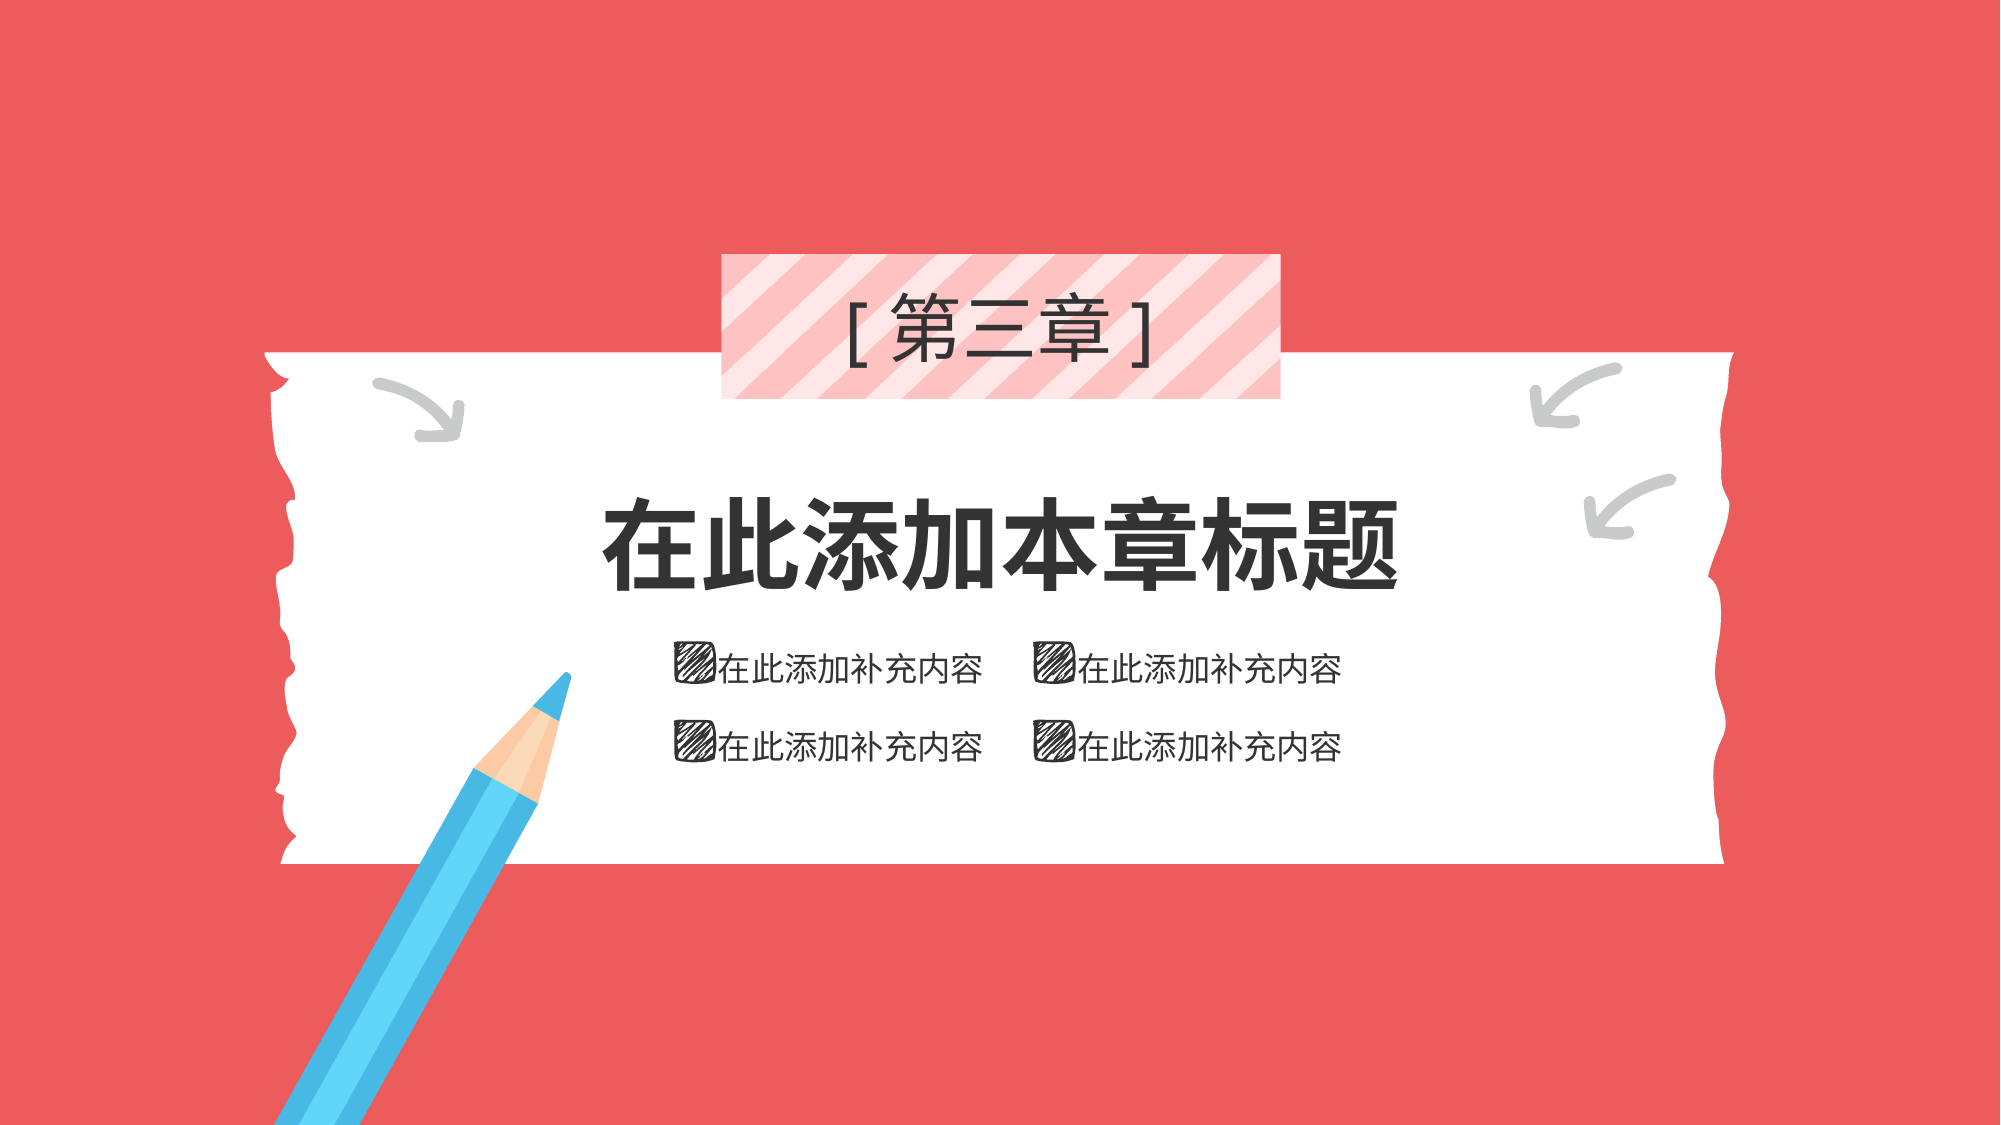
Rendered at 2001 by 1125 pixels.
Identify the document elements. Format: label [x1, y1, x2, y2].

picture [264, 254, 1736, 865]
text_box [271, 671, 590, 1125]
